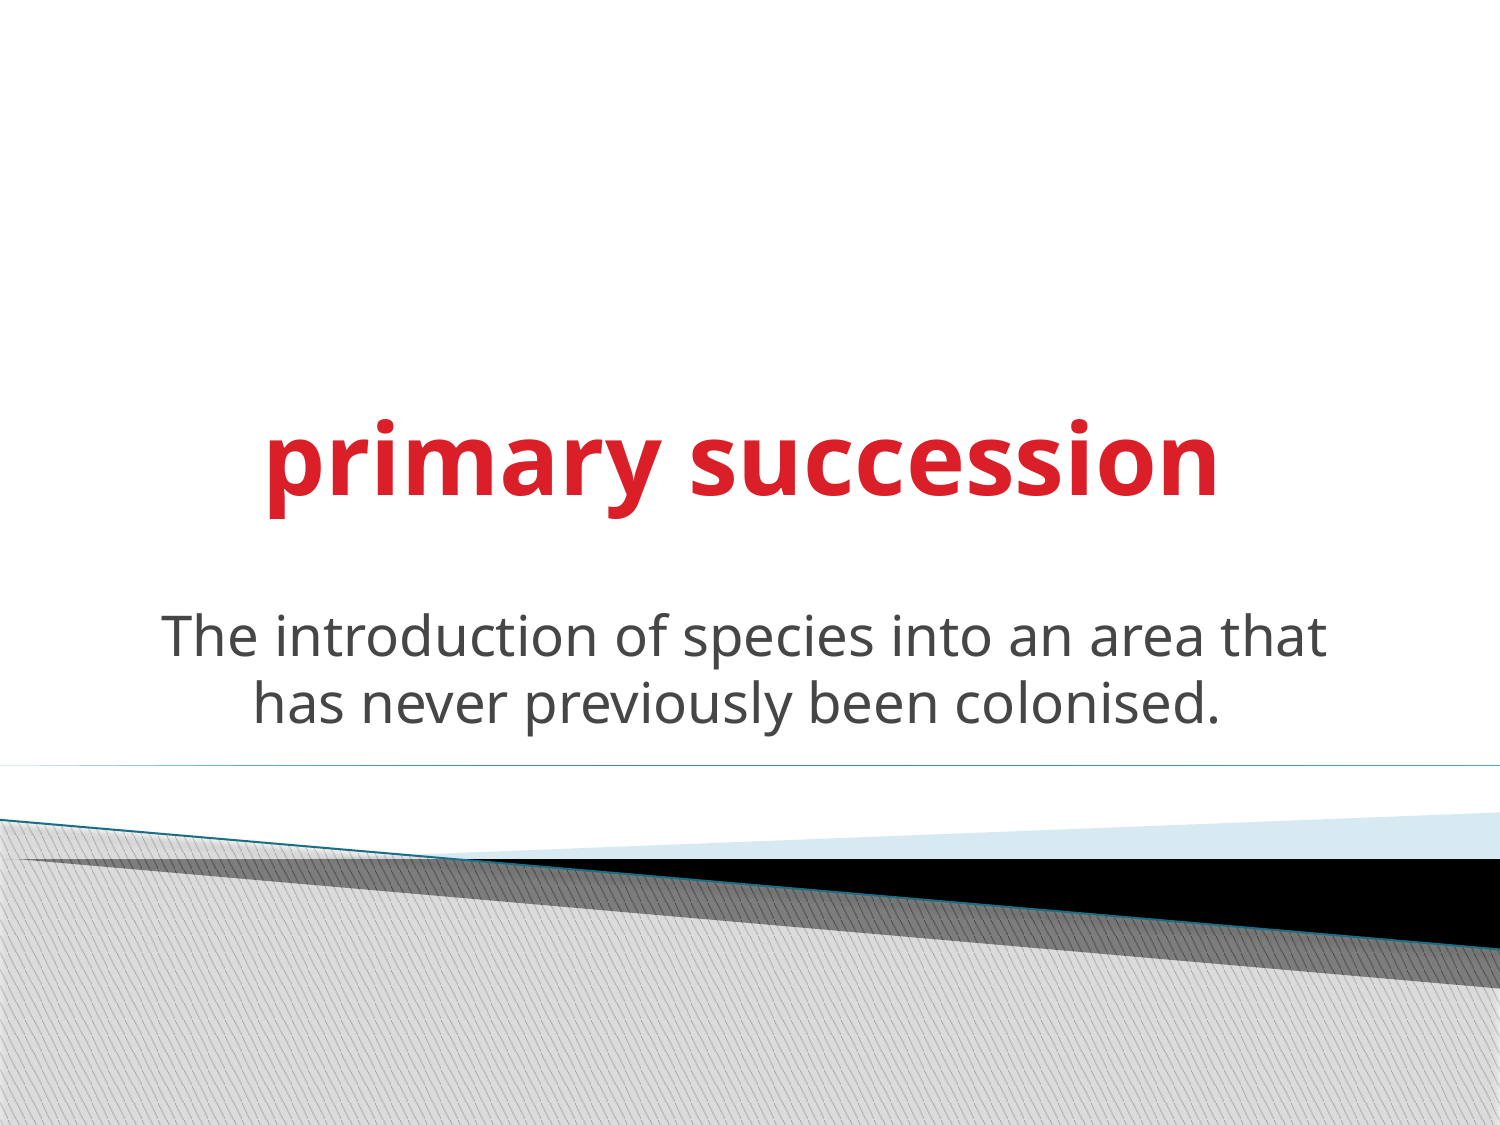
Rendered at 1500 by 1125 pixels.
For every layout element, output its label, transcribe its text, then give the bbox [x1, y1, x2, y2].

picture [5, 859, 1500, 989]
title primary succession [105, 222, 1381, 523]
subtitle The introduction of species into an area that has never previously been colonised. [112, 592, 1388, 790]
